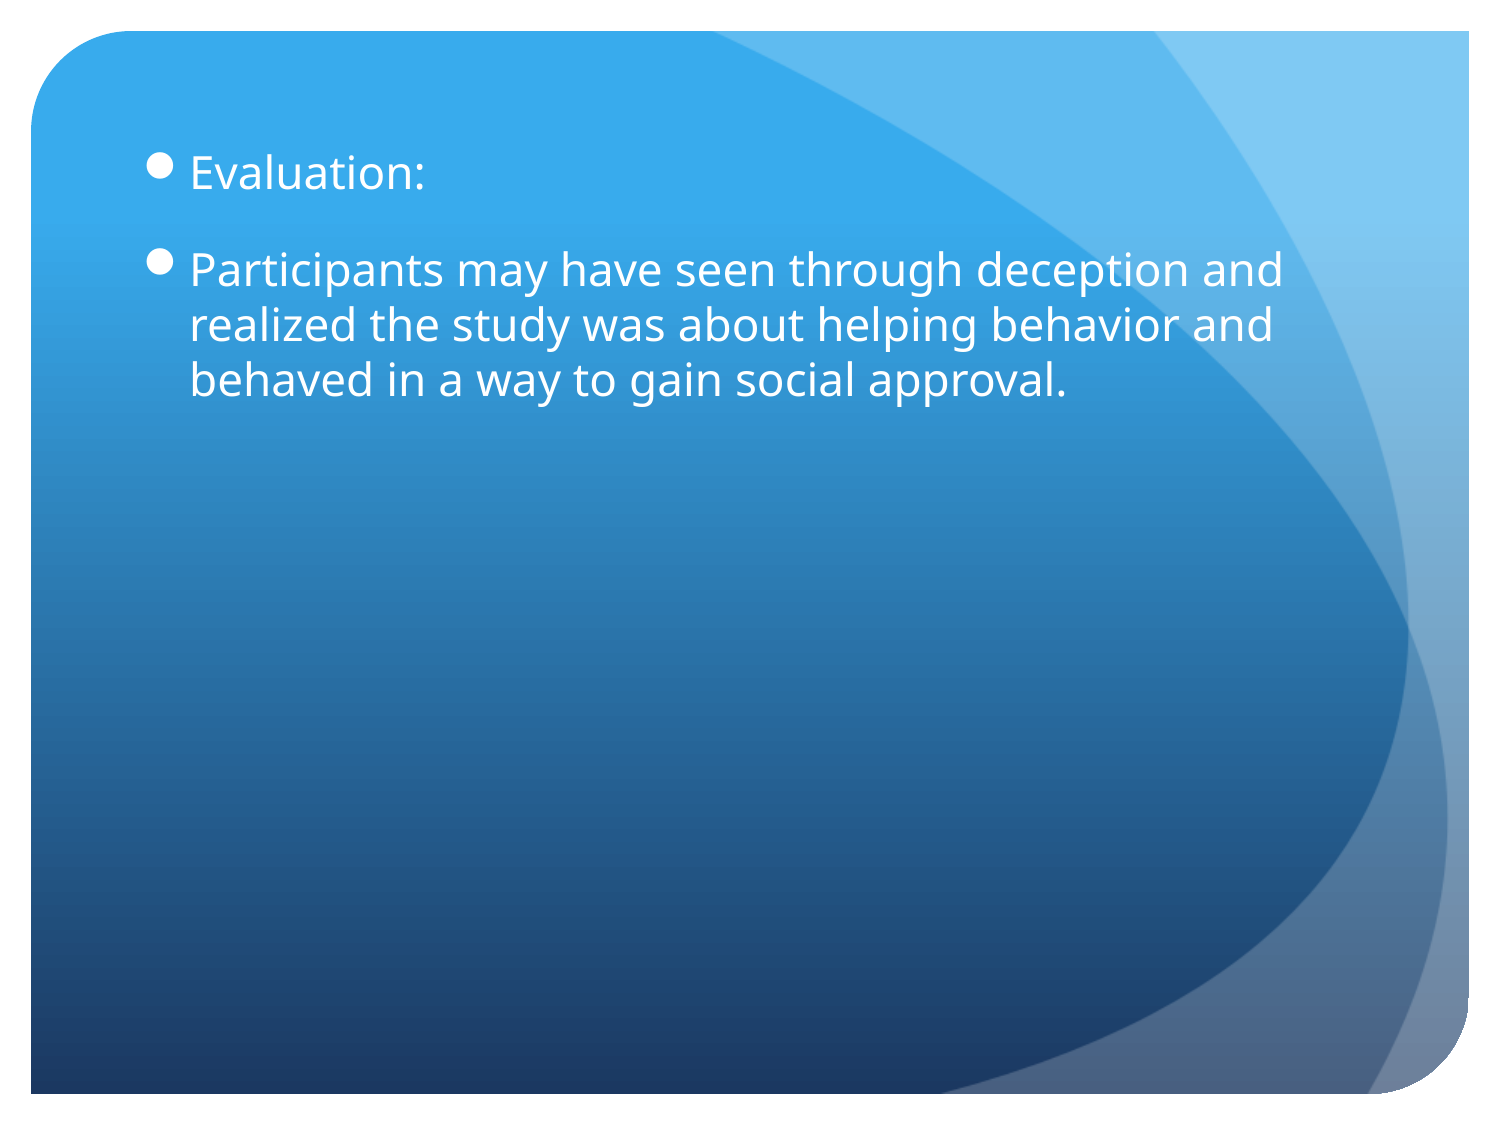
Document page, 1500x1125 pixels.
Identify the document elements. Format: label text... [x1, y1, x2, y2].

picture [24, 30, 1473, 1094]
list Evaluation: Participants may have seen through deception and realized the study was about helping behavior and behaved in a way to gain social approval. [127, 136, 1372, 991]
